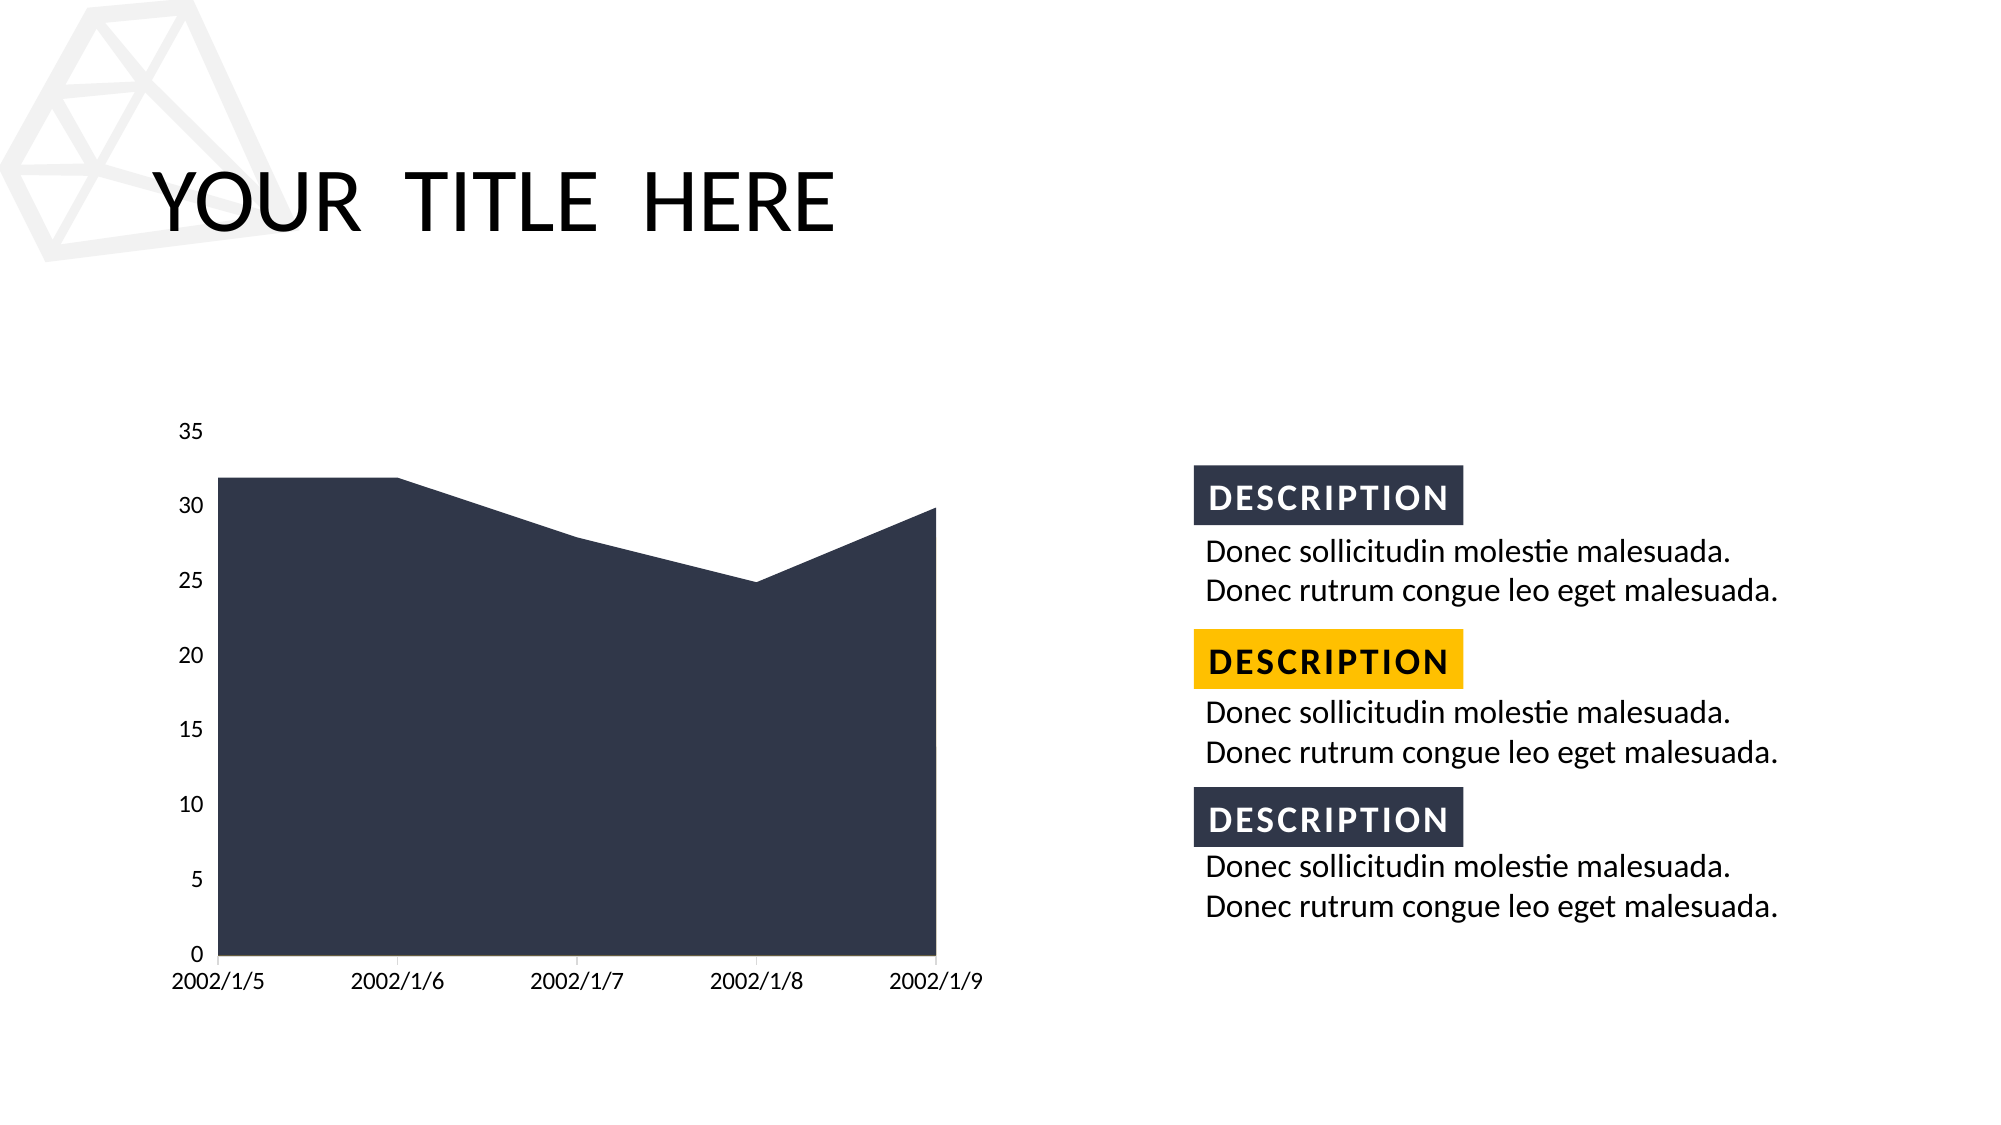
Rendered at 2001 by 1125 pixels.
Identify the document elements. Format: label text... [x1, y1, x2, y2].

text_box Donec sollicitudin molestie malesuada. Donec rutrum congue leo eget malesuada. [1190, 836, 1800, 932]
text_box DESCRIPTION [1193, 465, 1464, 521]
chart [154, 408, 1000, 1008]
text_box DESCRIPTION [1193, 629, 1464, 683]
text_box Donec sollicitudin molestie malesuada. Donec rutrum congue leo eget malesuada. [1190, 521, 1800, 616]
text_box Donec sollicitudin molestie malesuada. Donec rutrum congue leo eget malesuada. [1190, 683, 1800, 778]
title YOUR TITLE HERE [137, 59, 1863, 259]
text_box DESCRIPTION [1193, 787, 1464, 836]
